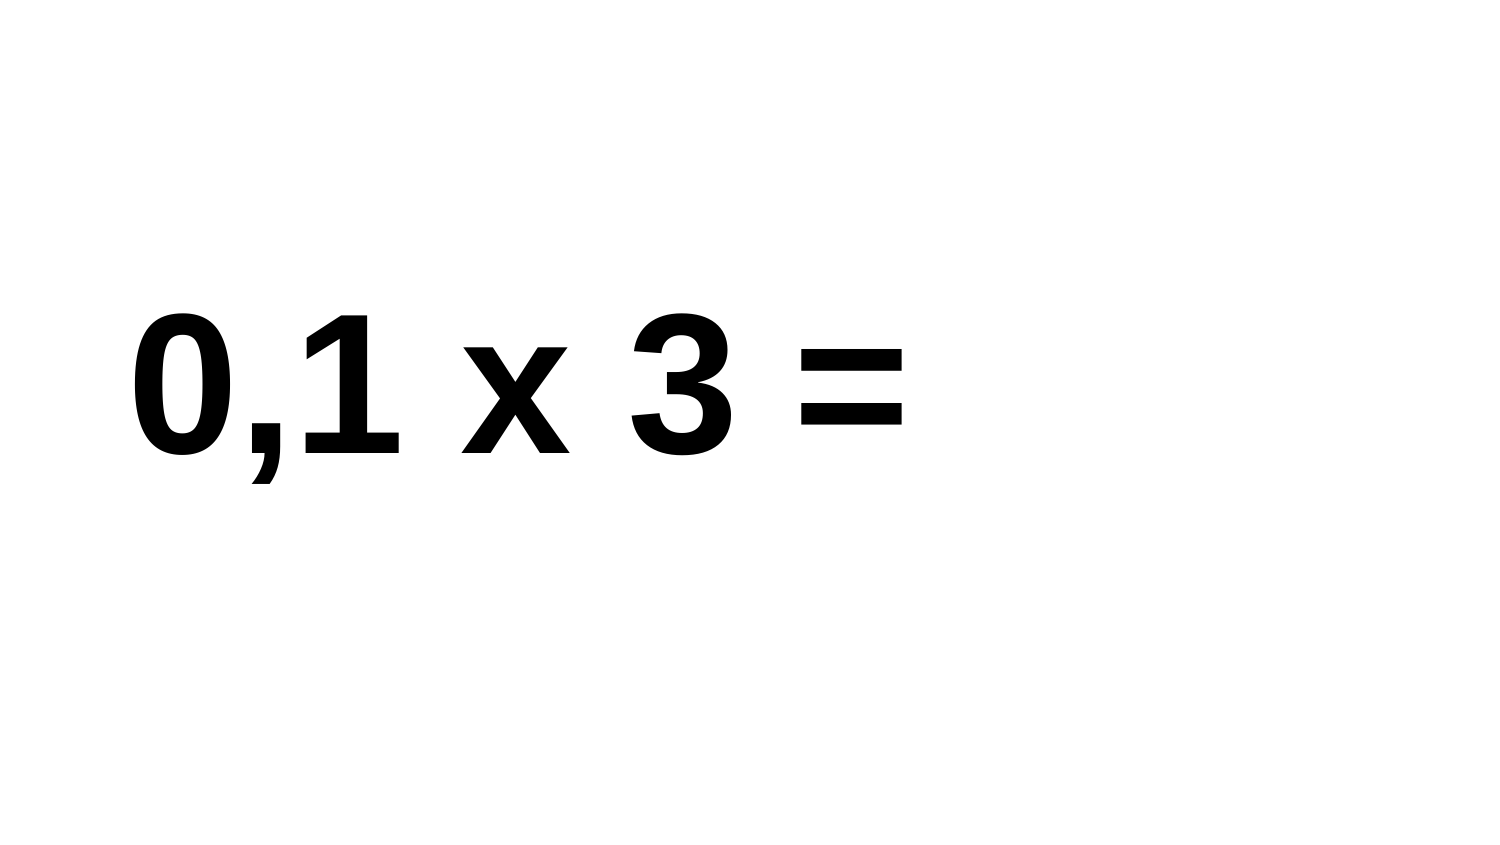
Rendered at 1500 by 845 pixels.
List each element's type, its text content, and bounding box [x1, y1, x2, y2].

text_box 0,1 x 3 = [112, 317, 1388, 509]
